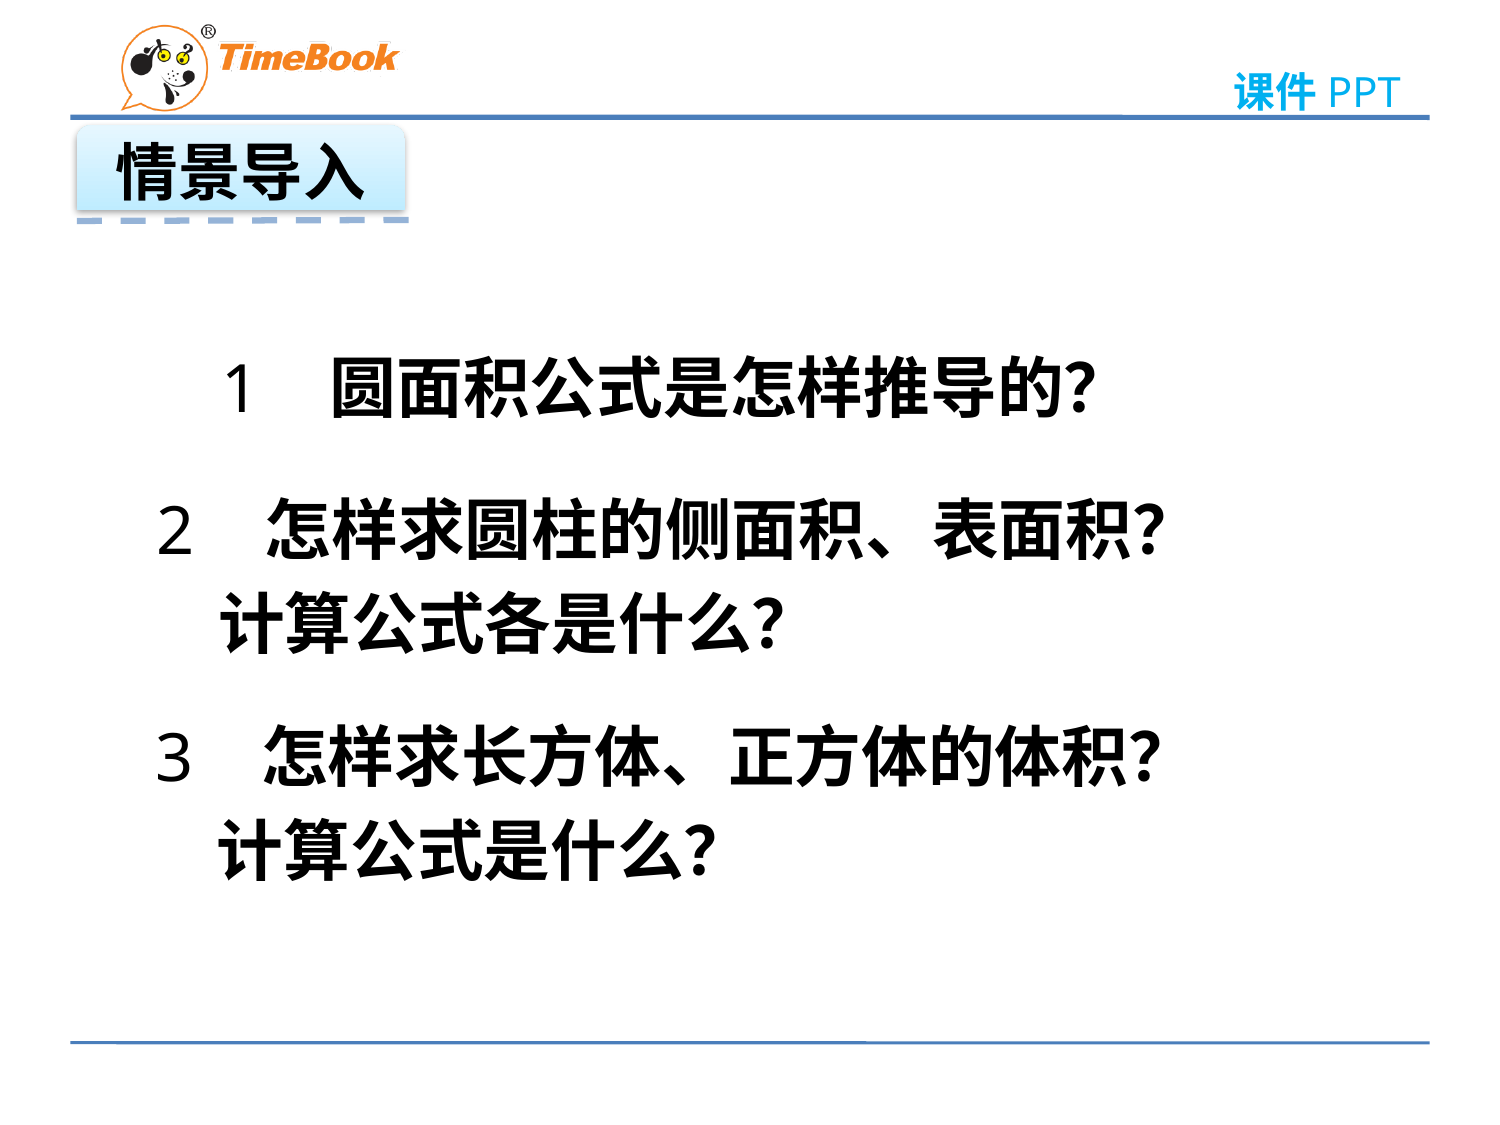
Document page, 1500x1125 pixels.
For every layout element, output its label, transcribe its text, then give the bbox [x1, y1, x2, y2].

text_box 2 怎样求圆柱的侧面积、表面积？ 计算公式各是什么？ [141, 481, 1327, 669]
text_box 1 圆面积公式是怎样推导的？ [206, 338, 1282, 433]
picture [118, 22, 408, 113]
text_box 3 怎样求长方体、正方体的体积？ 计算公式是什么？ [140, 707, 1323, 896]
text_box 情景导入 [76, 124, 406, 212]
